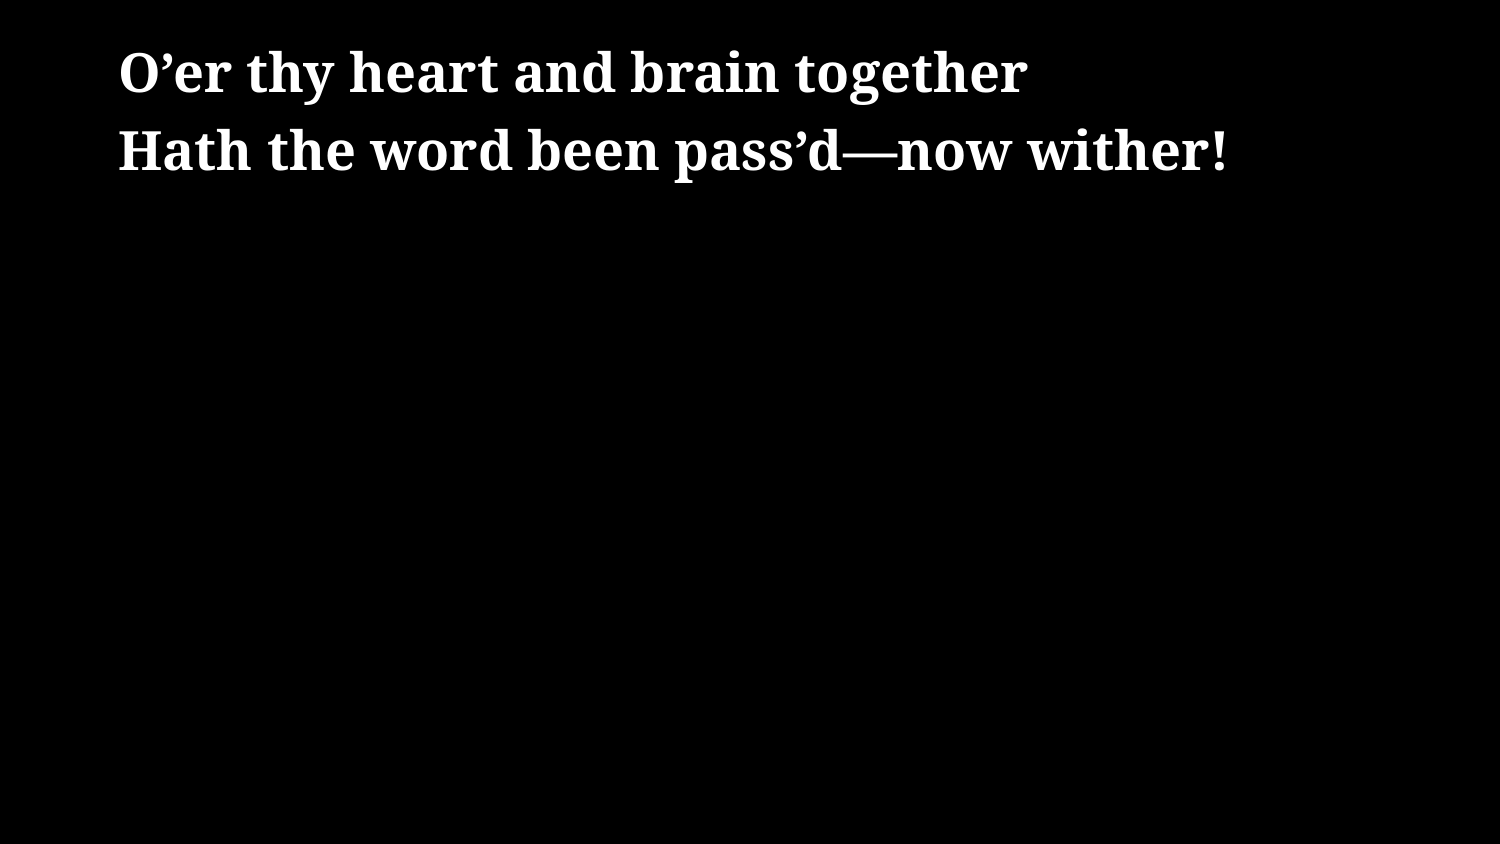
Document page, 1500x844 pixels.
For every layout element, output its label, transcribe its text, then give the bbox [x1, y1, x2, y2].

title O’er thy heart and brain together Hath the word been pass’d—now wither! [103, 17, 1397, 299]
